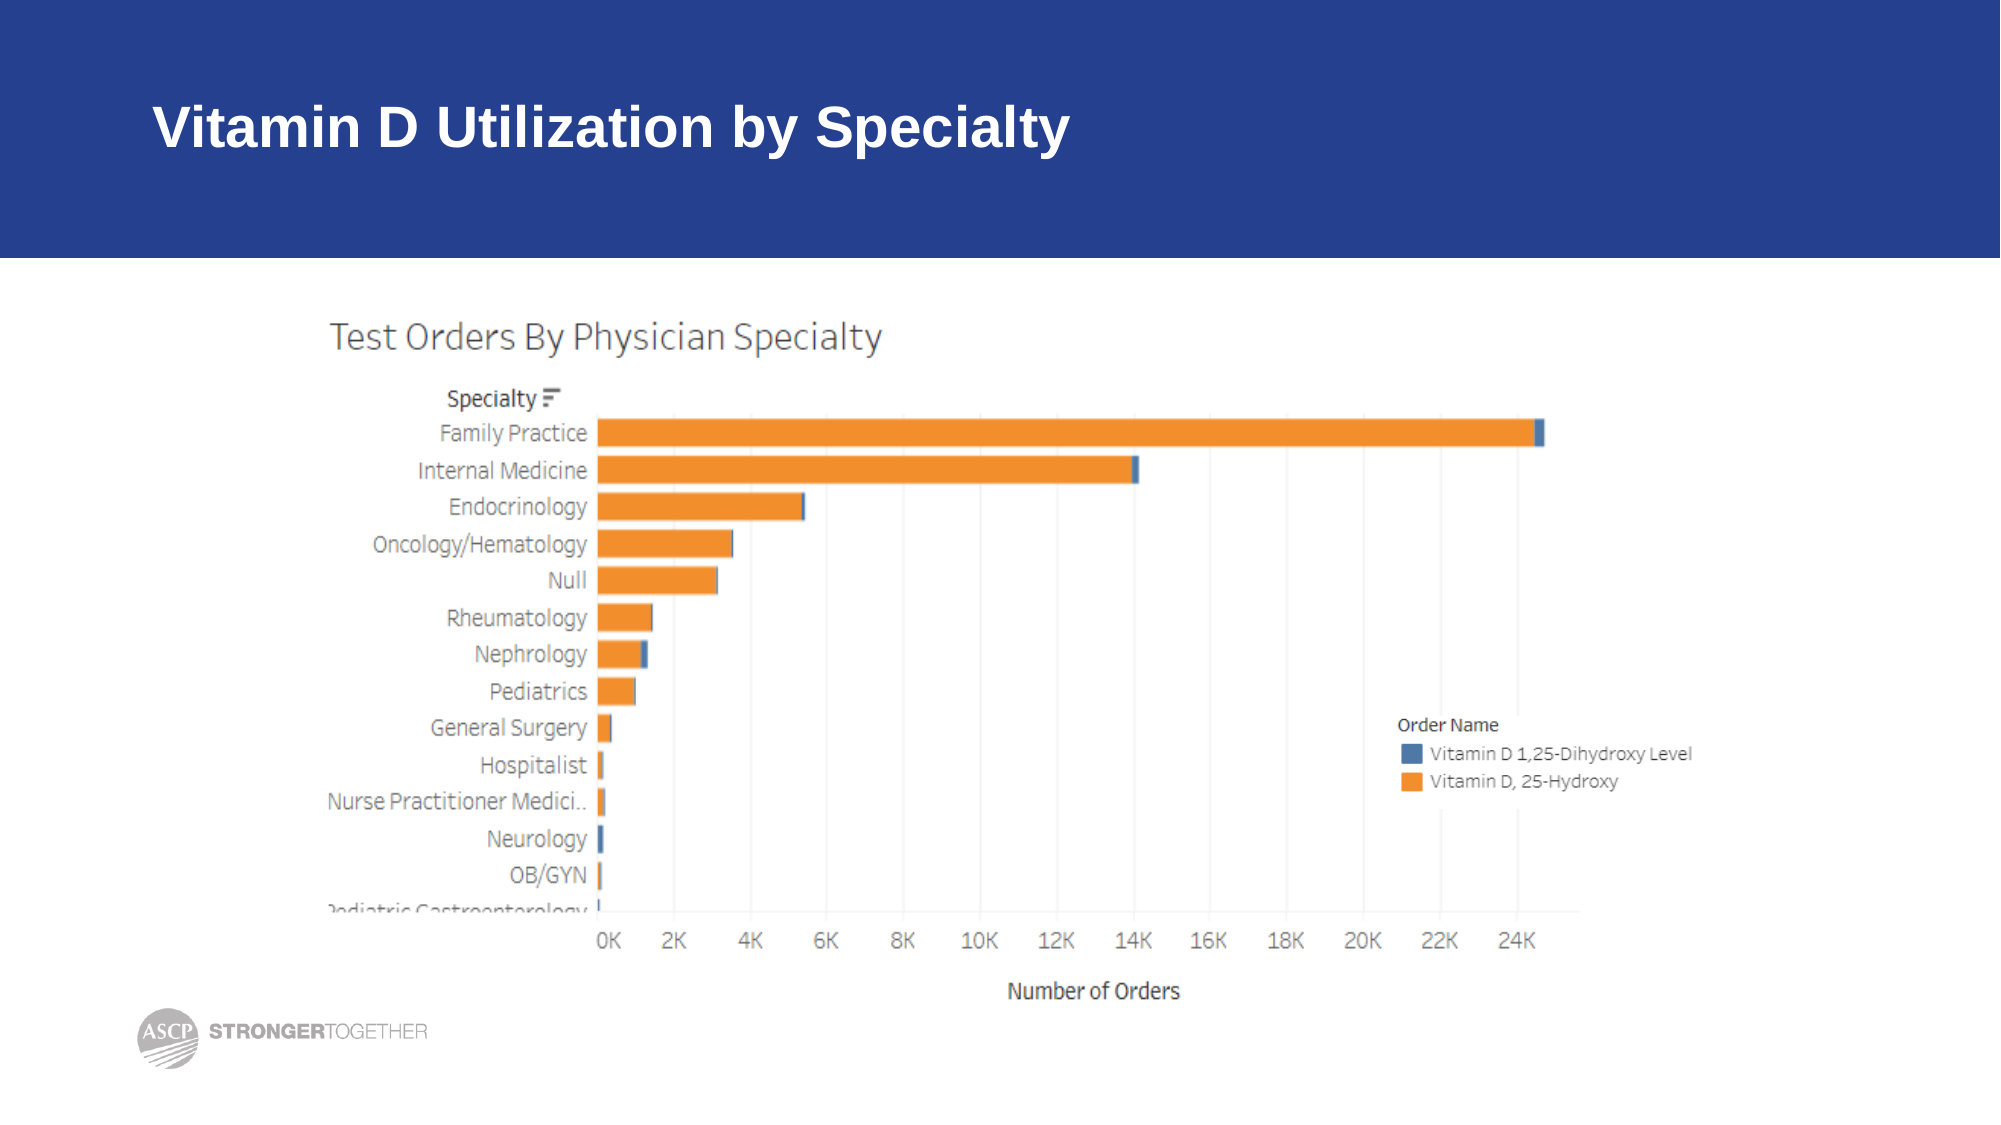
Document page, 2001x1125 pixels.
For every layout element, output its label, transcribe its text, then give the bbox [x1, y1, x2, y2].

picture [137, 296, 1710, 1069]
title Vitamin D Utilization by Specialty [137, 33, 1834, 225]
